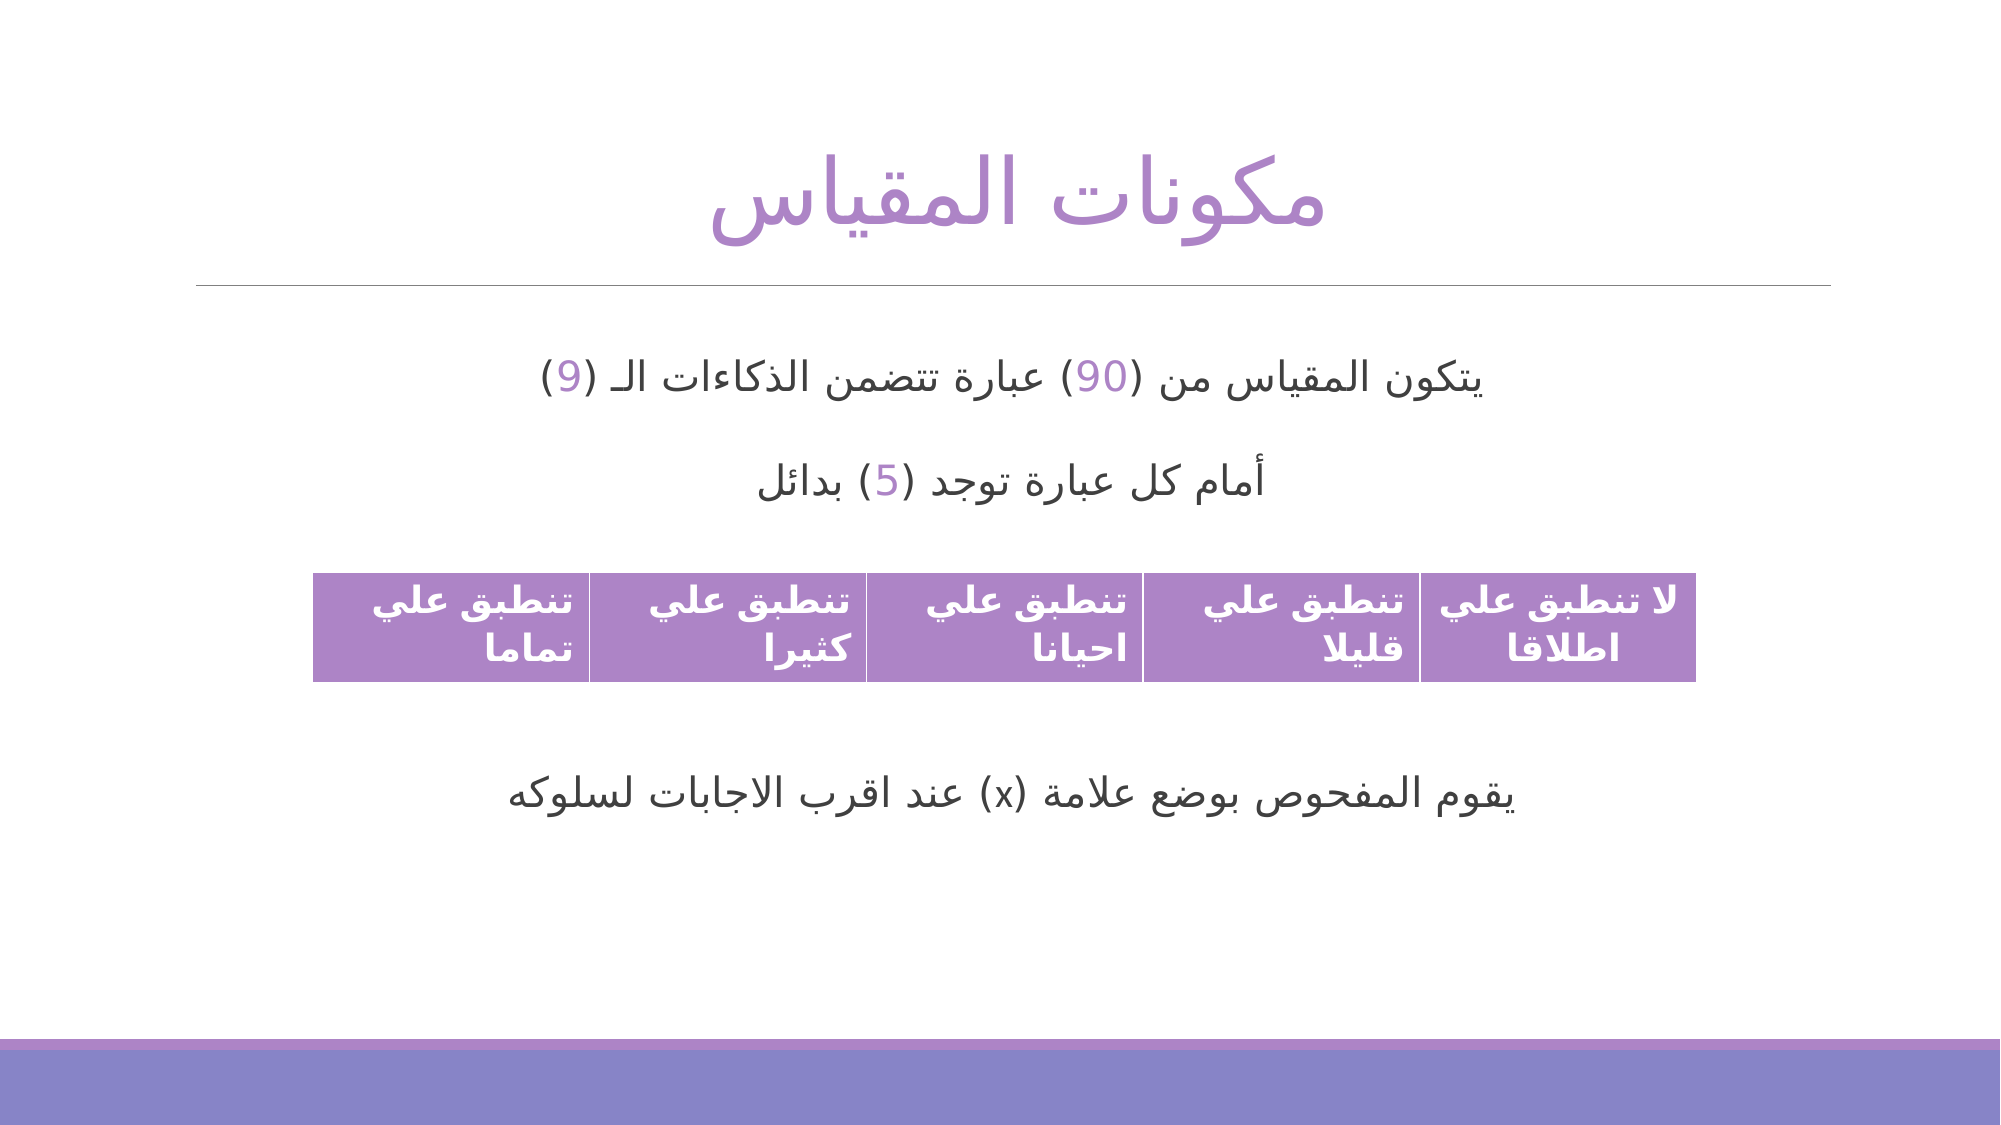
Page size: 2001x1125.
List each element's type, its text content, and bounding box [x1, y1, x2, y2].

title مكونات المقياس [180, 47, 1830, 251]
table_header تنطبق علي تماما [313, 573, 589, 682]
list يتكون المقياس من (90) عبارة تتضمن الذكاءات الـ (9) أمام كل عبارة توجد (5) بدائل يقوم المفحوص بوضع علامة (x) عند اقرب الاجابات لسلوكه [264, 317, 1746, 949]
table_header تنطبق علي كثيرا [590, 573, 866, 682]
table_header تنطبق علي احيانا [867, 573, 1142, 682]
table_header لا تنطبق علي اطلاقا [1421, 573, 1696, 682]
table_header تنطبق علي قليلا [1144, 573, 1419, 682]
